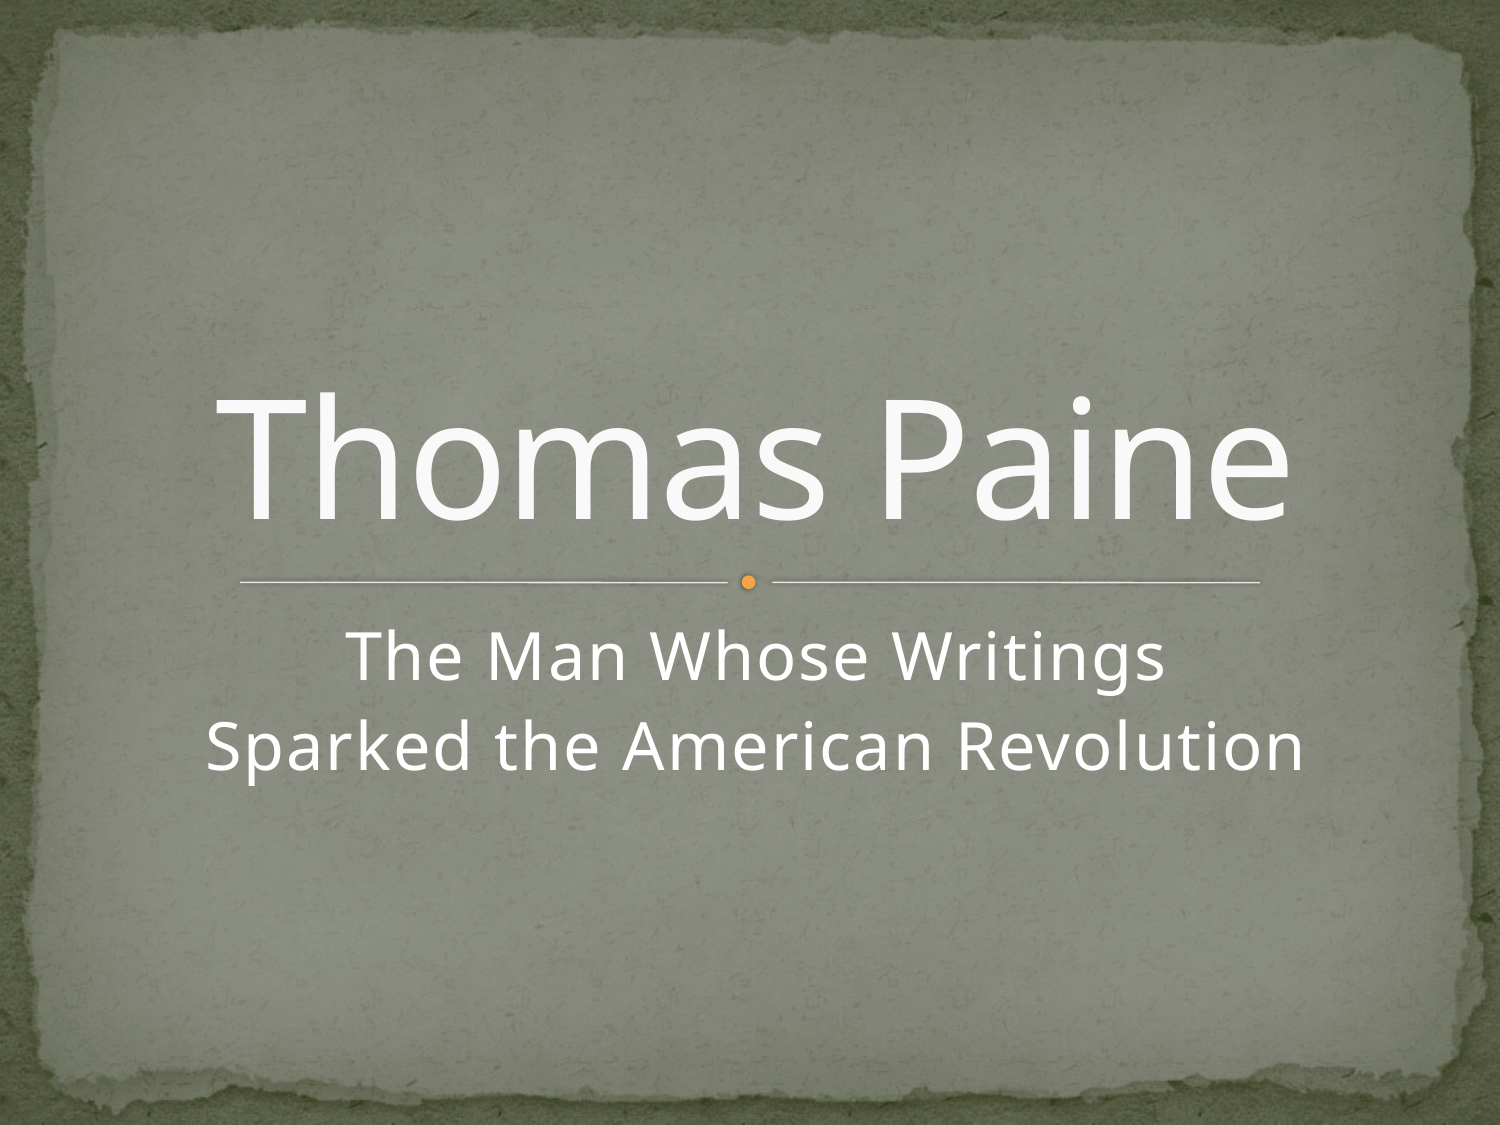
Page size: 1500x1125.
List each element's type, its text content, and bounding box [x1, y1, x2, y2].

subtitle The Man Whose Writings Sparked the American Revolution [75, 606, 1438, 795]
title Thomas Paine [74, 235, 1438, 561]
